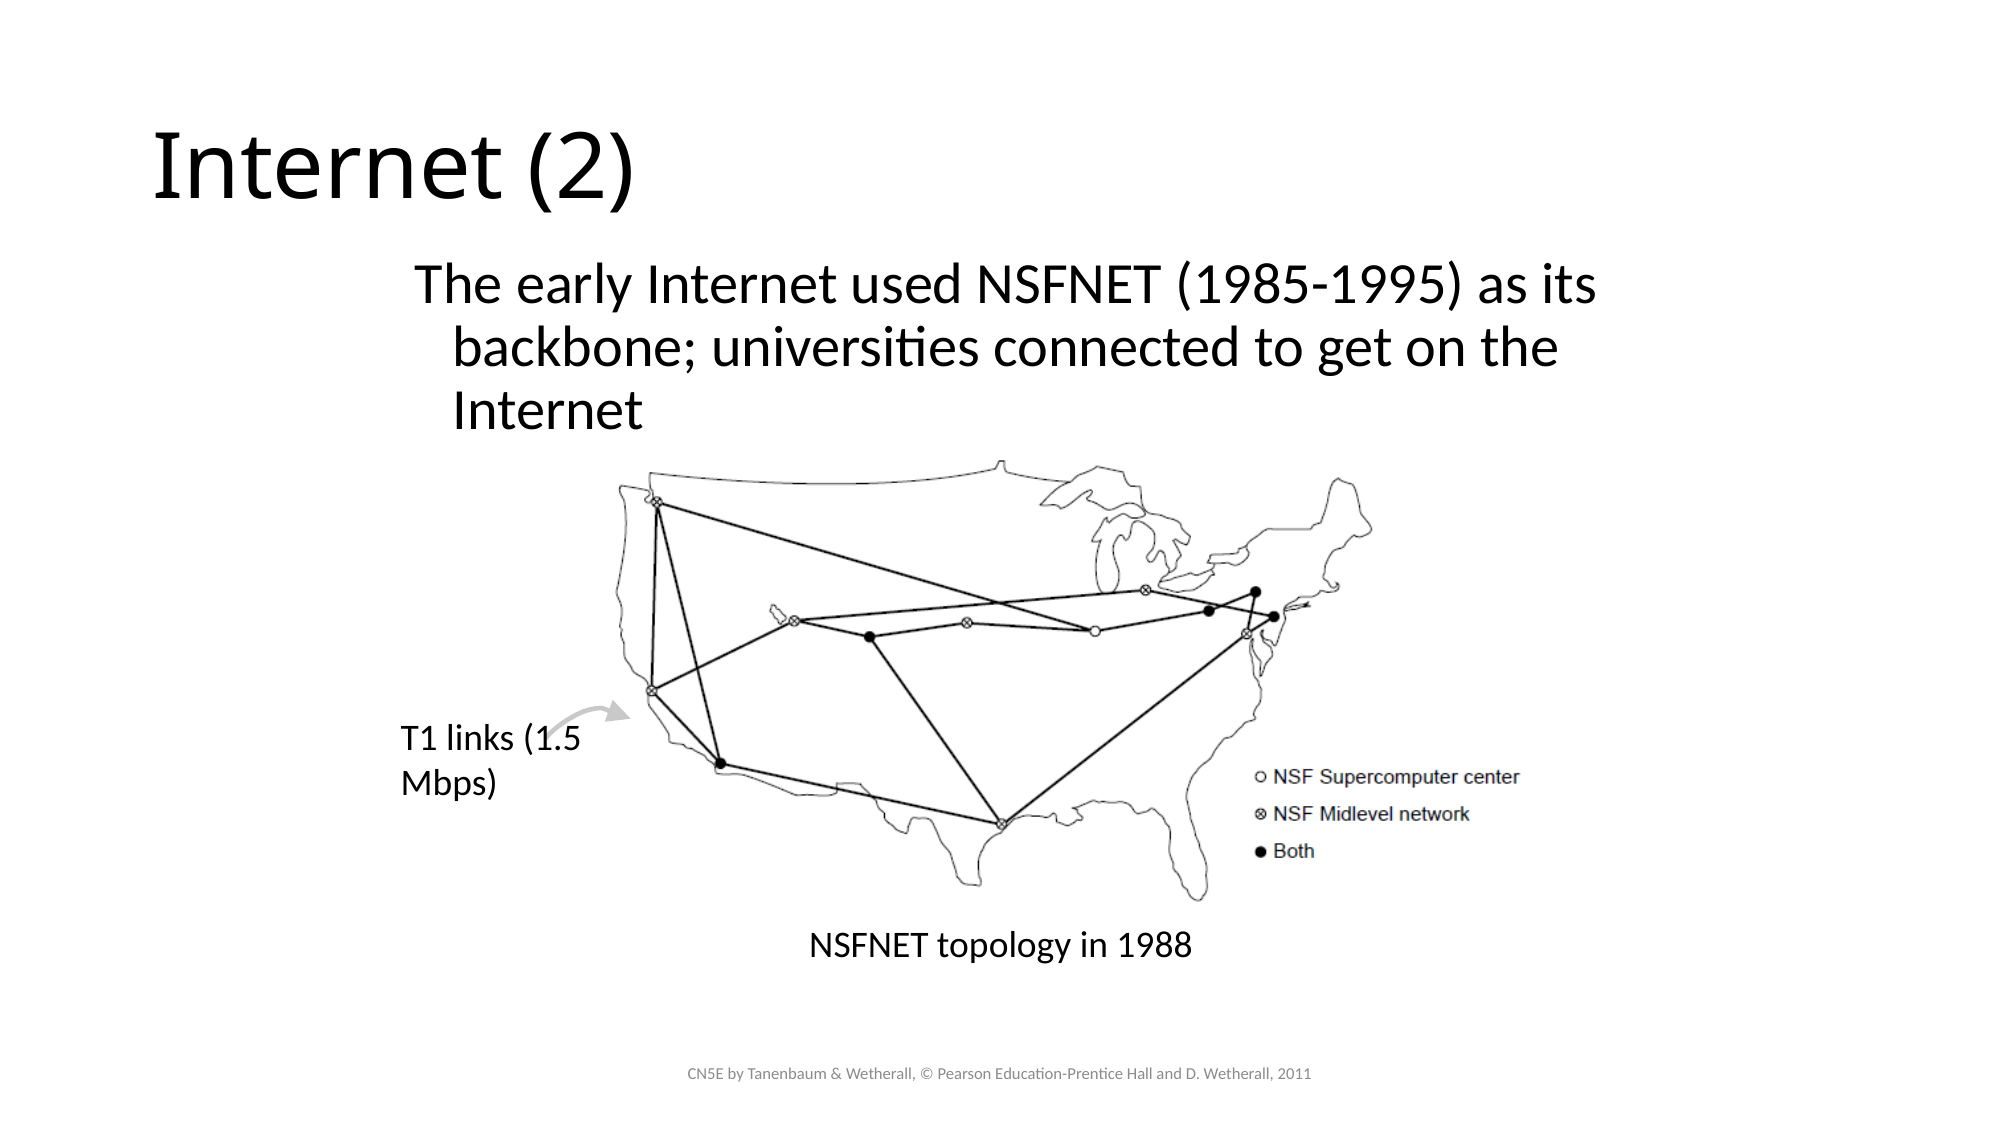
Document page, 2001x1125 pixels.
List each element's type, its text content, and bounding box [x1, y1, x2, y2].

list The early Internet used NSFNET (1985-1995) as its backbone; universities connected to get on the Internet [399, 245, 1678, 1001]
text_box NSFNET topology in 1988 [794, 912, 1208, 973]
text_box T1 links (1.5 Mbps) [385, 705, 573, 811]
footer CN5E by Tanenbaum & Wetherall, © Pearson Education-Prentice Hall and D. Wetherall, 2011 [662, 1042, 1338, 1103]
picture [573, 438, 1539, 911]
title Internet (2) [137, 59, 1863, 278]
